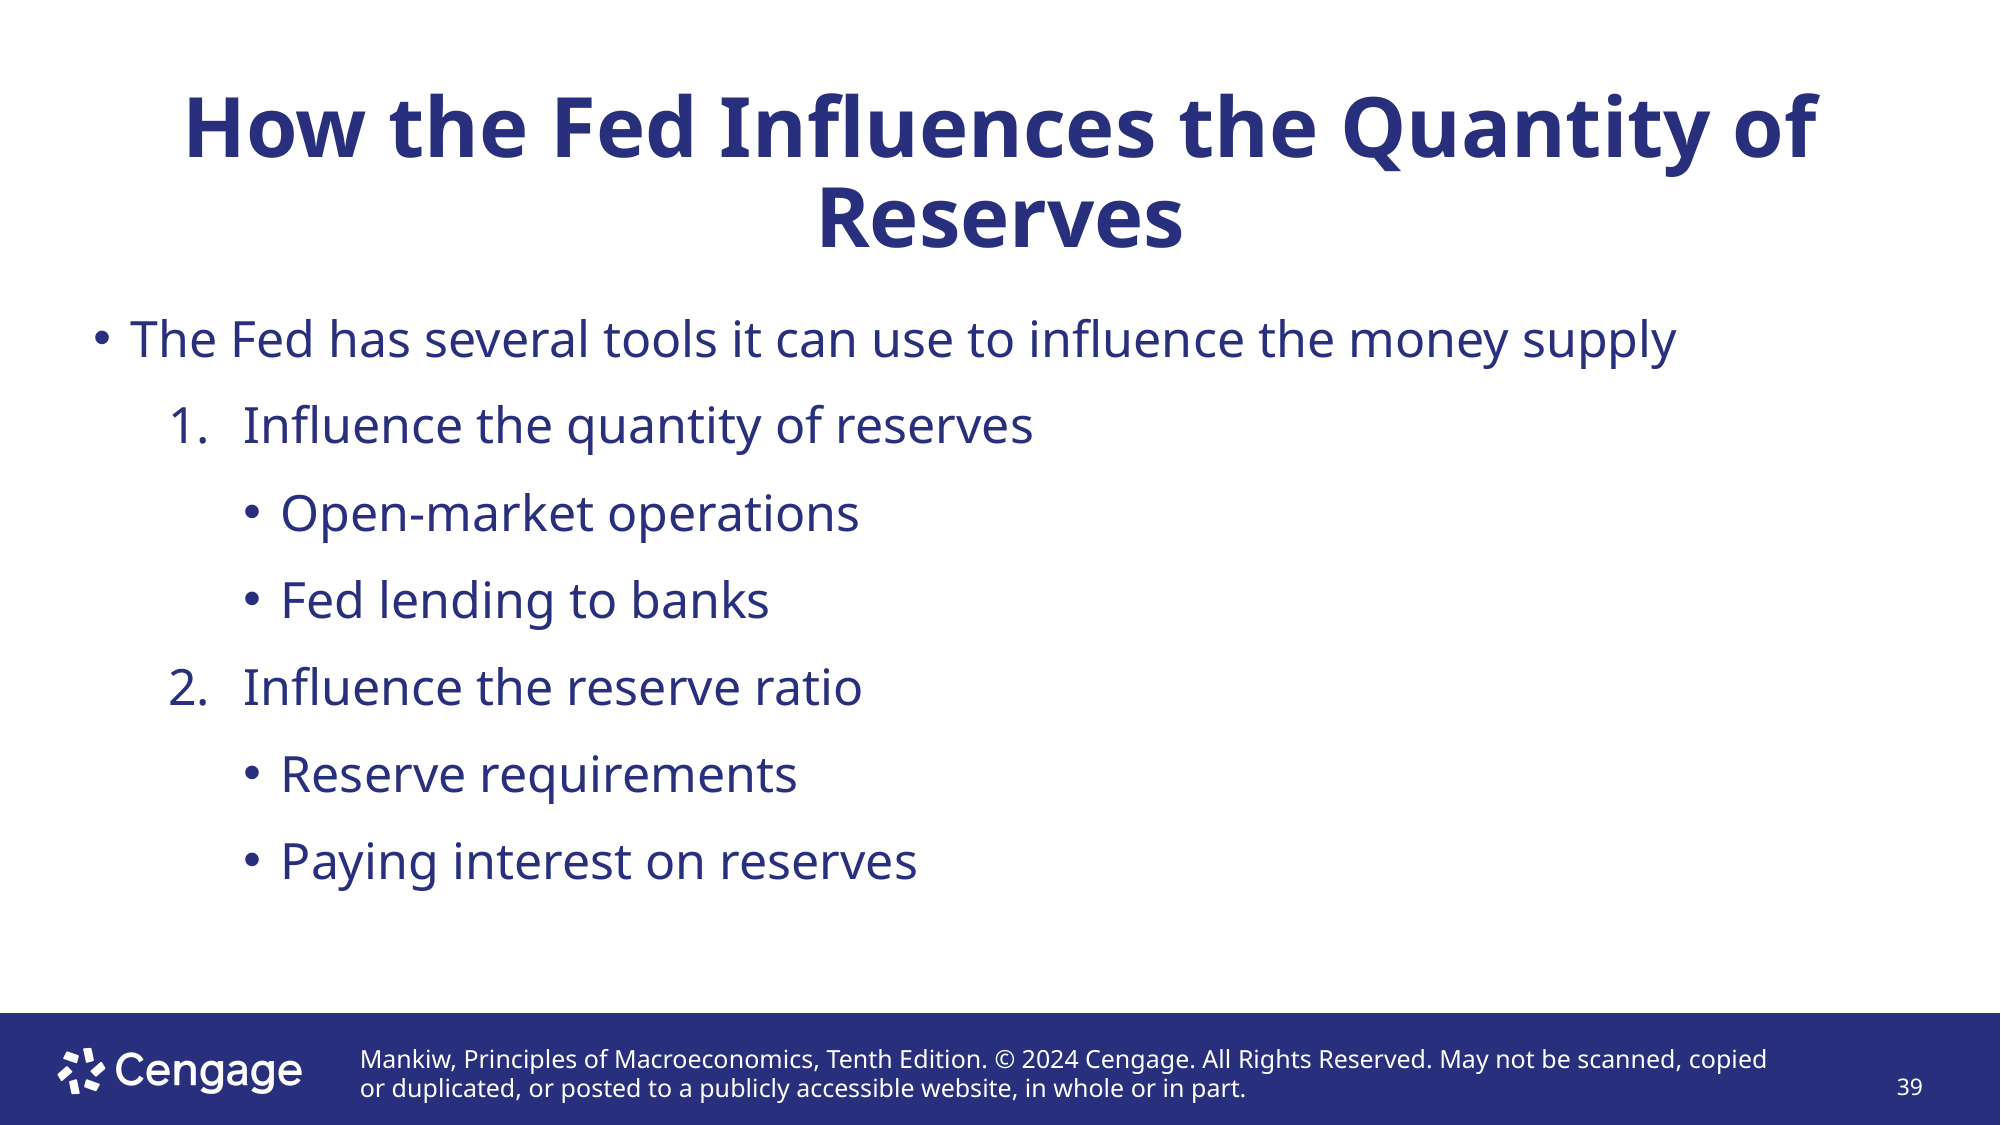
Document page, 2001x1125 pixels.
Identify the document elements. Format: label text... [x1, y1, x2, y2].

title How the Fed Influences the Quantity of Reserves [78, 77, 1923, 278]
list The Fed has several tools it can use to influence the money supply Influence the quantity of reserves Open-market operations Fed lending to banks Influence the reserve ratio Reserve requirements Paying interest on reserves [78, 299, 1923, 1014]
picture [30, 1020, 329, 1122]
